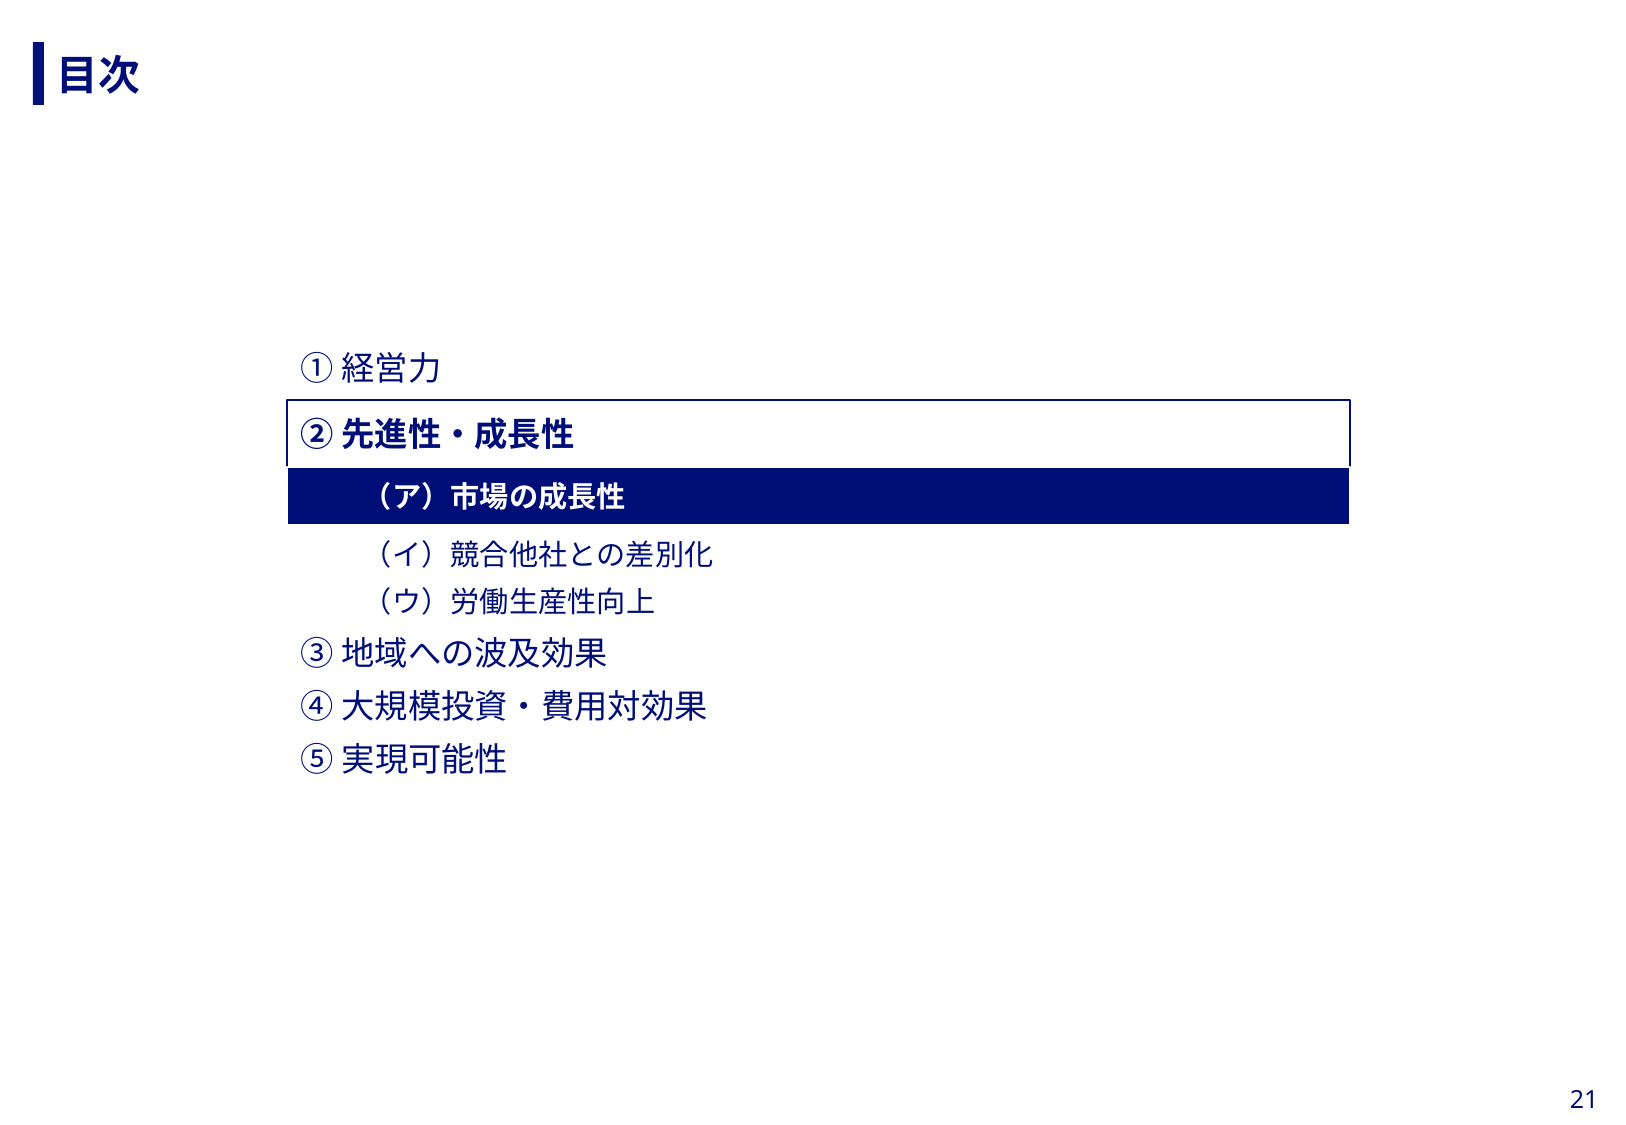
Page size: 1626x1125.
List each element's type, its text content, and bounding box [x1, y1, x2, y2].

text_box ④大規模投資・費用対効果 [287, 678, 1350, 731]
text_box ②先進性・成長性 [287, 399, 1350, 466]
text_box ①経営力 [287, 346, 1350, 399]
text_box （ウ）労働生産性向上 [287, 577, 1350, 624]
text_box （ア）市場の成長性 [287, 466, 1350, 524]
text_box ⑤実現可能性 [287, 731, 1350, 779]
text_box （イ）競合他社との差別化 [287, 524, 1350, 577]
title 目次 [32, 42, 1592, 105]
text_box ③地域への波及効果 [287, 624, 1350, 678]
